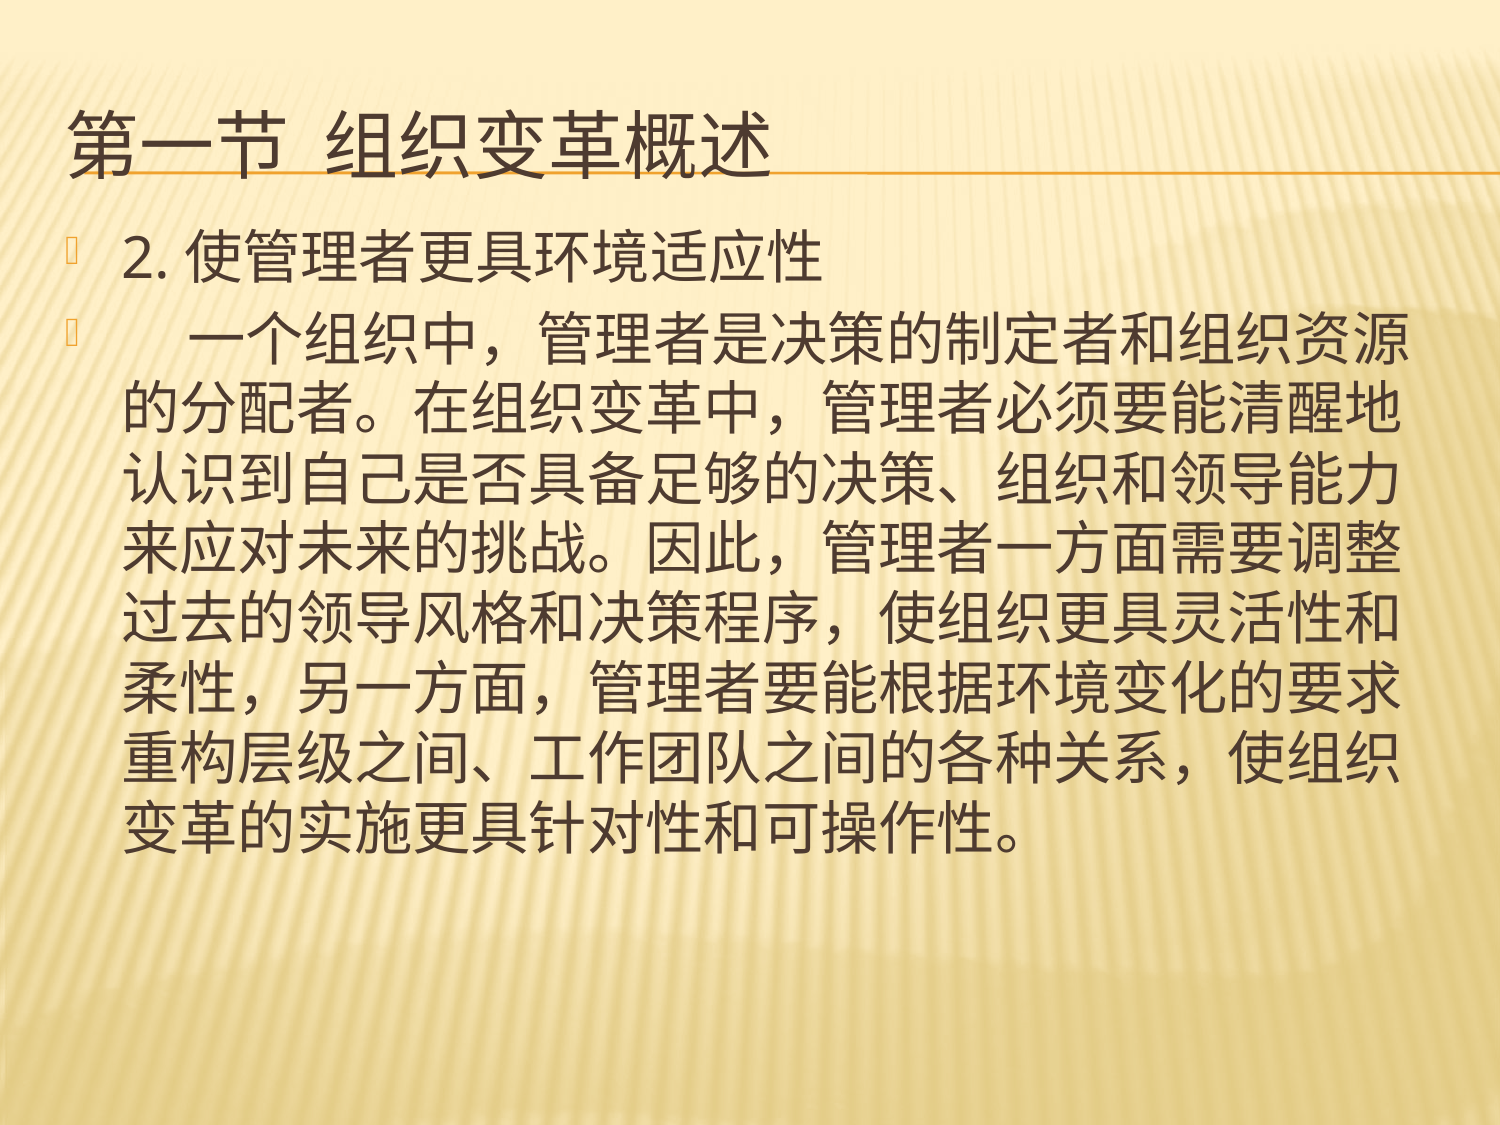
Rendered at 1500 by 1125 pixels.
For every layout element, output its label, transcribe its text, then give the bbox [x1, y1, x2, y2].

list 2.使管理者更具环境适应性 一个组织中，管理者是决策的制定者和组织资源的分配者。在组织变革中，管理者必须要能清醒地认识到自己是否具备足够的决策、组织和领导能力来应对未来的挑战。因此，管理者一方面需要调整过去的领导风格和决策程序，使组织更具灵活性和柔性，另一方面，管理者要能根据环境变化的要求重构层级之间、工作团队之间的各种关系，使组织变革的实施更具针对性和可操作性。 [49, 212, 1476, 956]
title 第一节 组织变革概述 [50, 75, 1475, 212]
